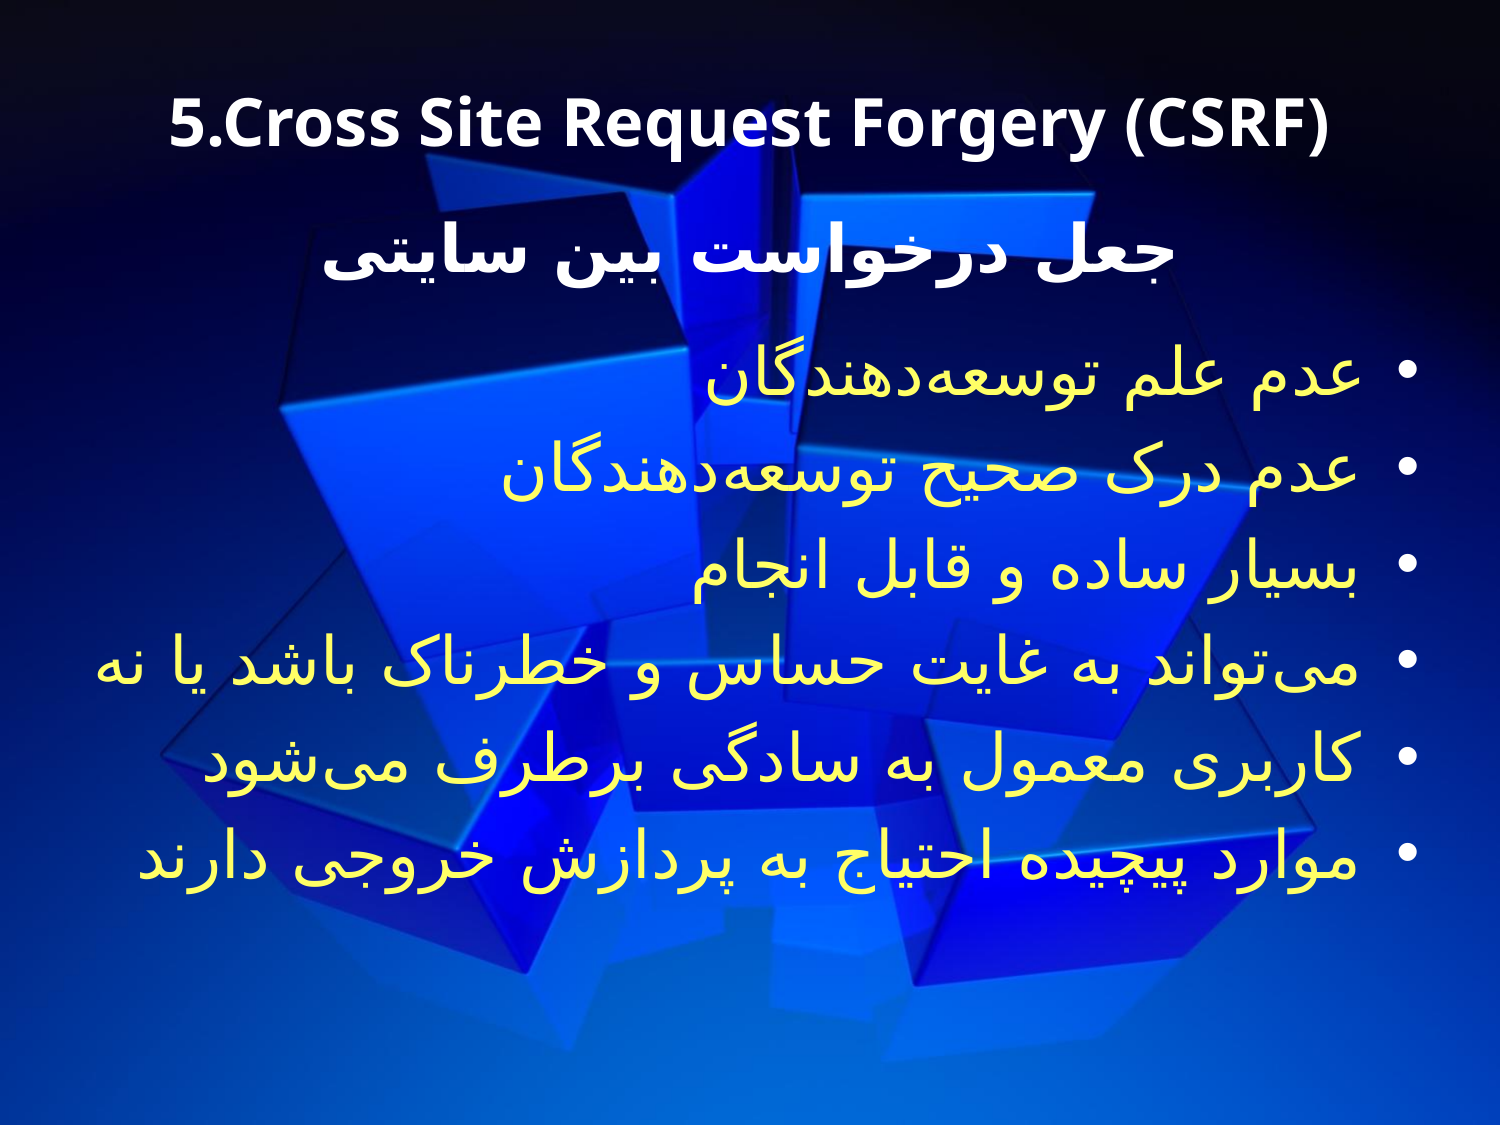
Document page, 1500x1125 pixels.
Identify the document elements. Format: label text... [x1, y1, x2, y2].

picture [0, 0, 1500, 1125]
text_box جعل درخواست بین سایتی [224, 197, 1275, 311]
text_box عدم علم توسعه‌دهندگان عدم درک صحیح توسعه‌دهندگان بسیار ساده و قابل انجام می‌تواند به غایت حساس و خطرناک باشد یا نه کاربری معمول به سادگی برطرف می‌شود موارد پیچیده احتیاج به پردازش خروجی دارند [59, 320, 1434, 1048]
text_box 5.Cross Site Request Forgery (CSRF) [112, 25, 1388, 214]
